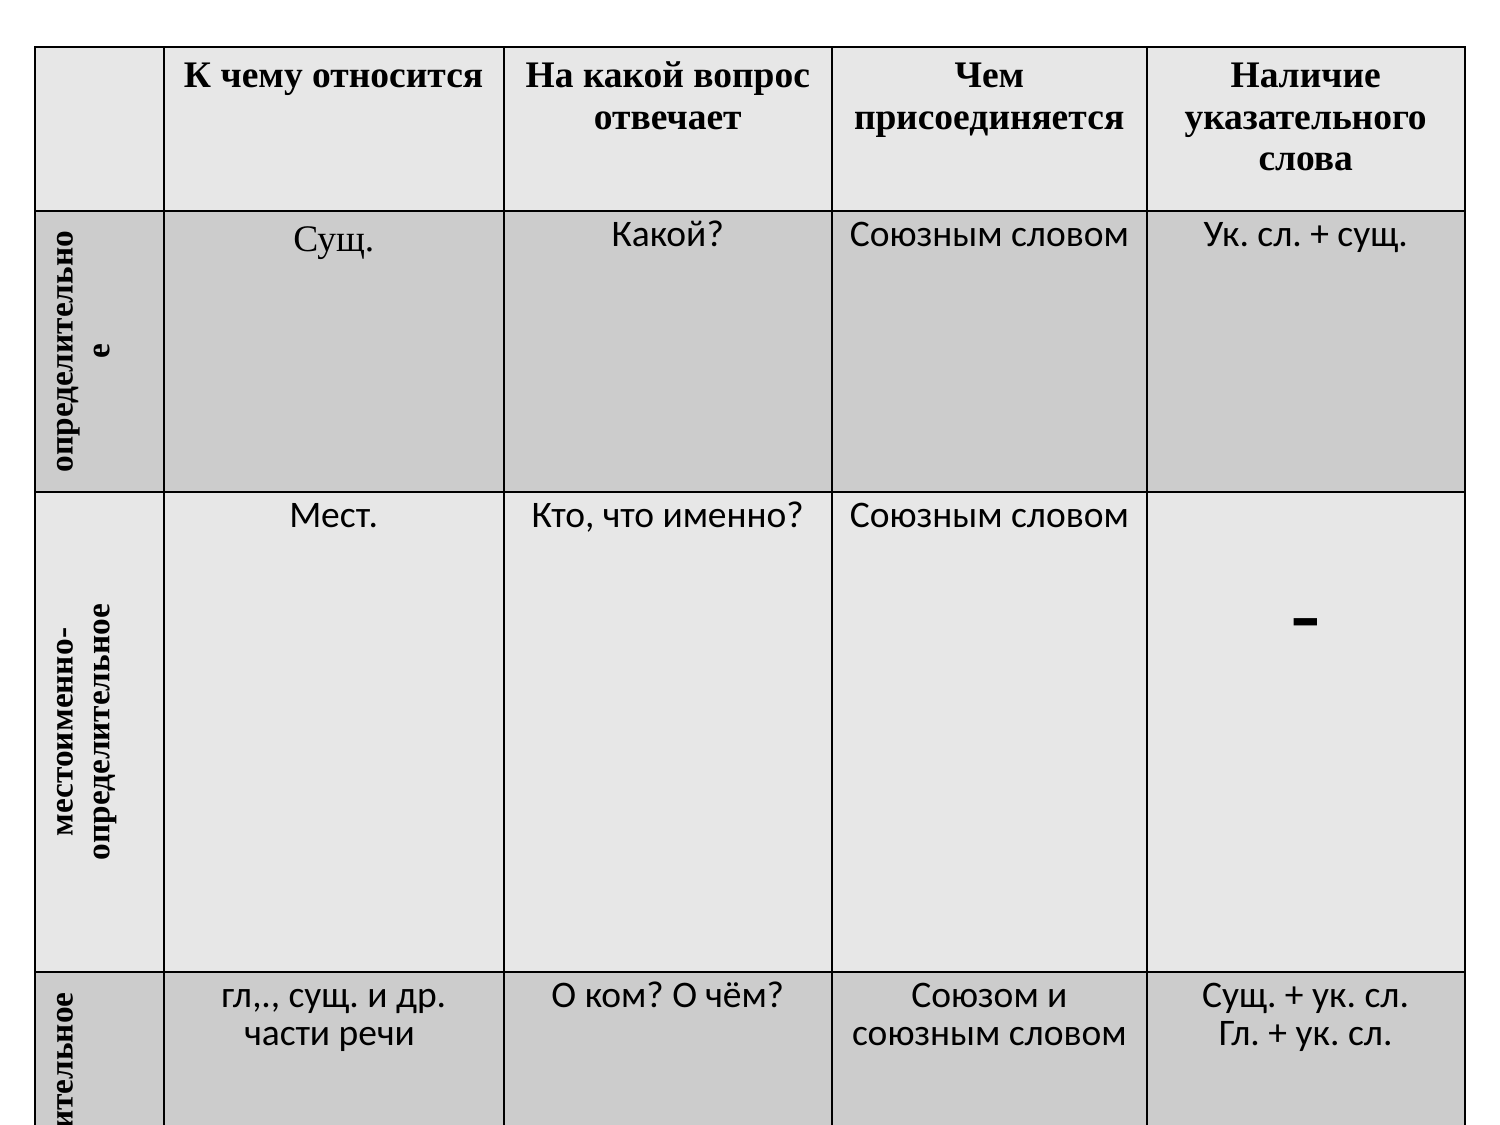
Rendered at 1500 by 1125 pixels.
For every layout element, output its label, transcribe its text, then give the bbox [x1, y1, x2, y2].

table_header [36, 48, 163, 210]
table_cell Сущ. + ук. сл. Гл. + ук. сл. [1148, 973, 1464, 1125]
table_header Чем присоединяется [833, 48, 1146, 210]
table_cell Кто, что именно? [505, 493, 831, 971]
table_cell Сущ. [165, 212, 503, 491]
table_cell Мест. [165, 493, 503, 971]
table_cell Союзом и союзным словом [833, 973, 1146, 1125]
table_header Наличие указательного слова [1148, 48, 1464, 210]
table_cell О ком? О чём? [505, 973, 831, 1125]
table_cell - [1148, 493, 1464, 971]
table_cell Союзным словом [833, 493, 1146, 971]
table_cell Союзным словом [833, 212, 1146, 491]
table_cell местоименно-определительное [36, 493, 163, 971]
table_cell определительное [36, 212, 163, 491]
table_cell Какой? [505, 212, 831, 491]
table_header К чему относится [165, 48, 503, 210]
table_header На какой вопрос отвечает [505, 48, 831, 210]
table_cell гл,., сущ. и др. части речи [165, 973, 503, 1125]
table_cell изъяснительное [36, 973, 163, 1125]
table_cell Ук. сл. + сущ. [1148, 212, 1464, 491]
